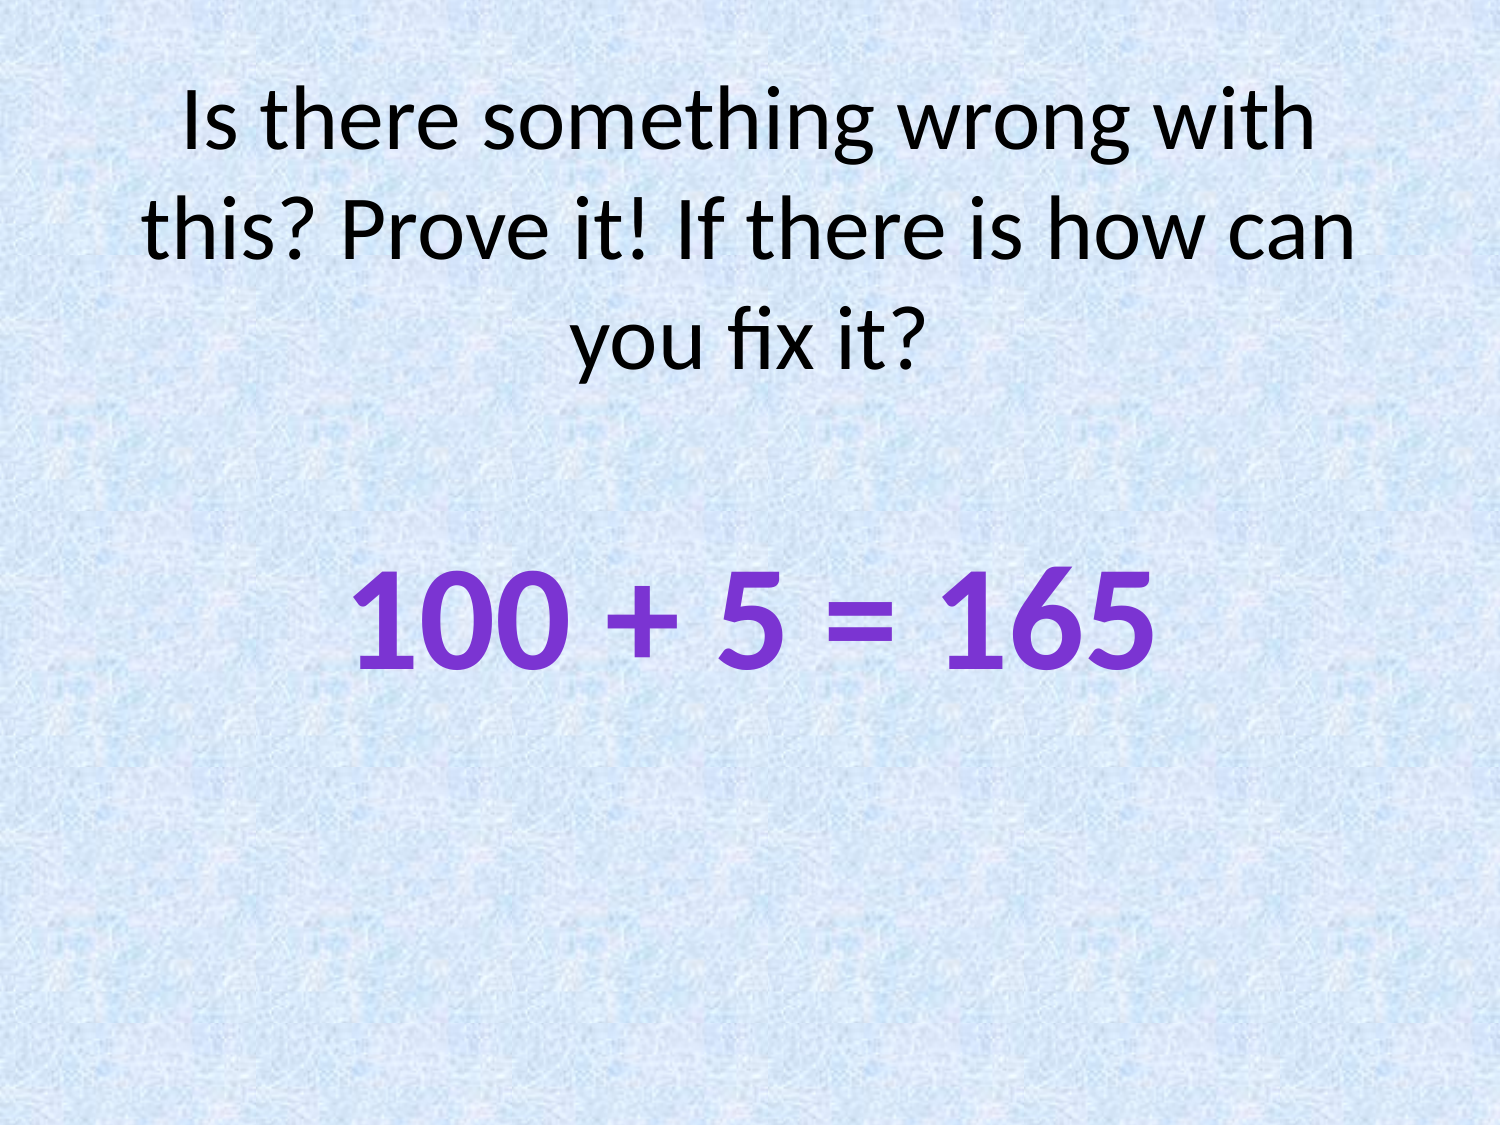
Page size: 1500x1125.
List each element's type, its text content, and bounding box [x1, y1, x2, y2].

text_box 100 + 5 = 165 [328, 512, 1177, 708]
title Is there something wrong with this? Prove it! If there is how can you fix it? [75, 45, 1425, 400]
picture [0, 0, 1500, 1125]
